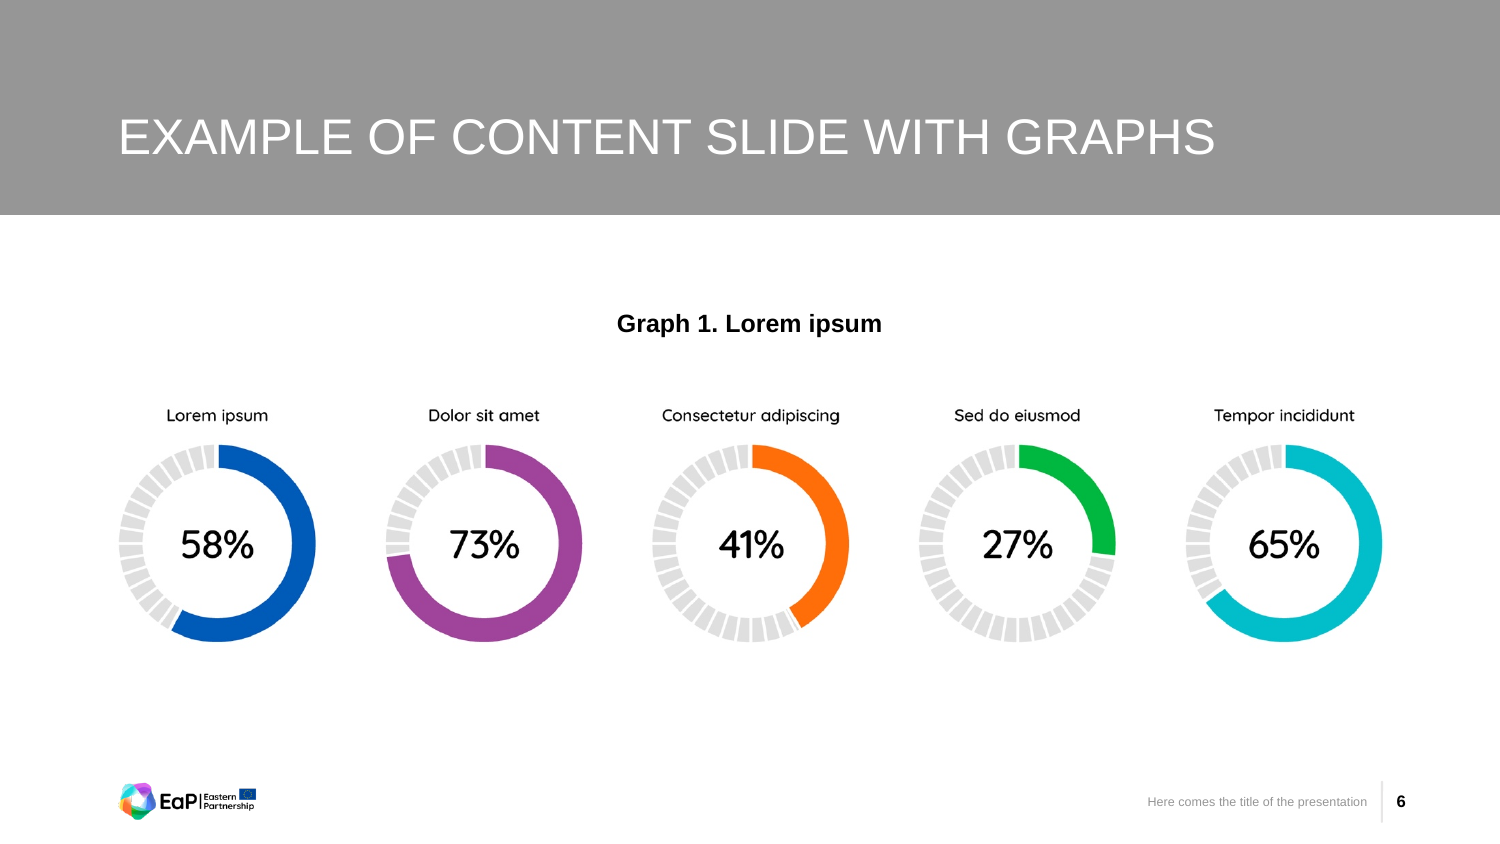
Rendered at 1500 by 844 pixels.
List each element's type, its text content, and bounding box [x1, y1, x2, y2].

text_box Graph 1. Lorem ipsum [117, 300, 1382, 345]
picture [101, 771, 273, 831]
picture [103, 396, 1397, 648]
title Example of content slide with graphs [117, 61, 1382, 216]
